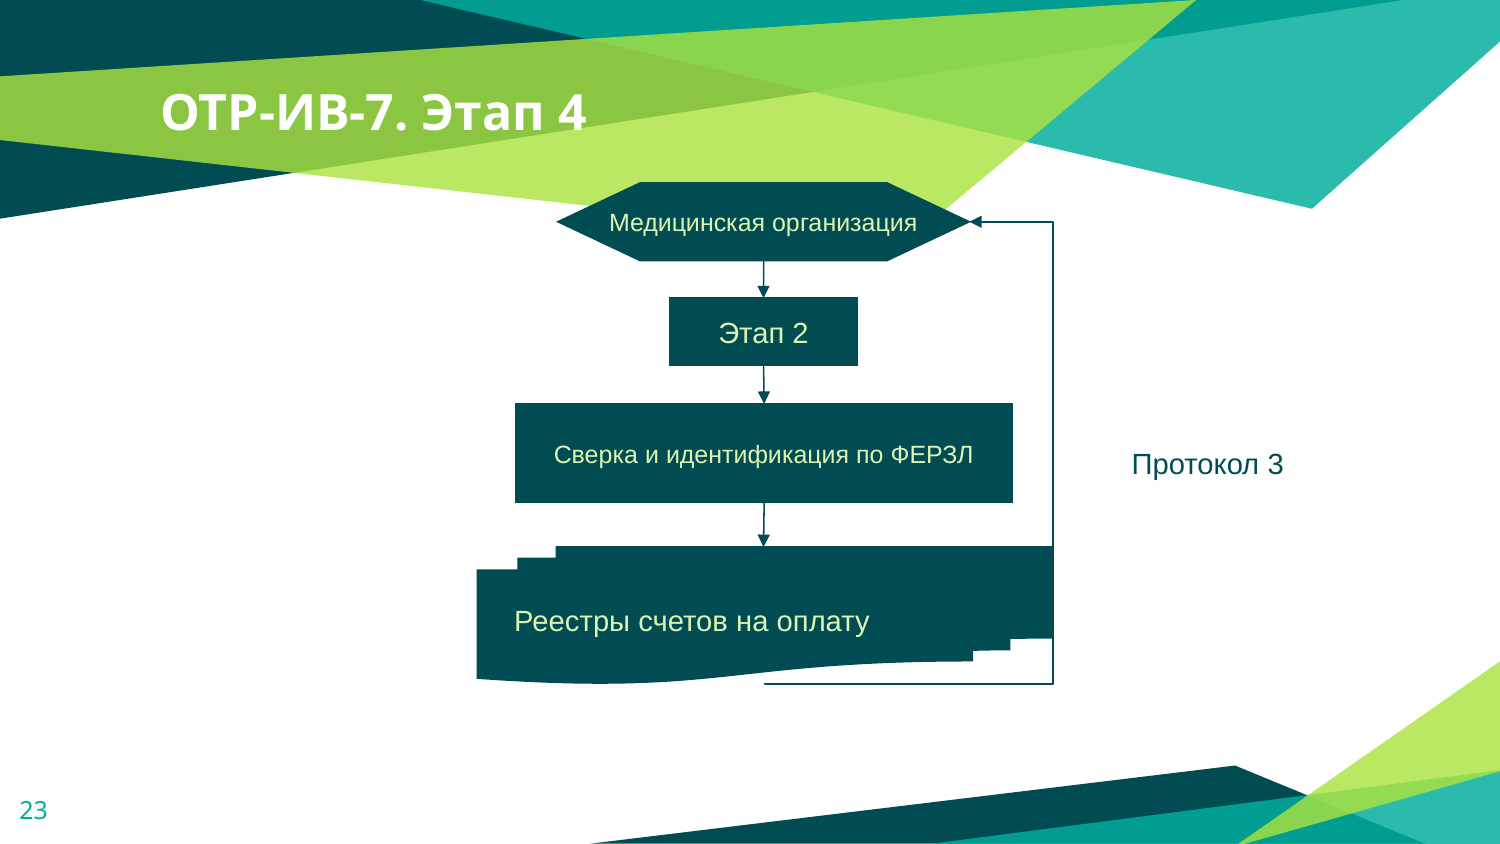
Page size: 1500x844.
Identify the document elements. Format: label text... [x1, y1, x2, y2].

text_box Реестры счетов на оплату [499, 594, 1001, 645]
text_box [477, 546, 1052, 684]
slide_number 23 [4, 779, 95, 844]
text_box Сверка и идентификация по ФЕРЗЛ [515, 403, 613, 503]
text_box Протокол 3 [1116, 438, 1317, 488]
text_box Этап 2 [669, 298, 858, 326]
title ОТР-ИВ-7. Этап 4 [145, 65, 1355, 161]
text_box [618, 327, 1076, 573]
text_box Медицинская организация [557, 182, 969, 261]
